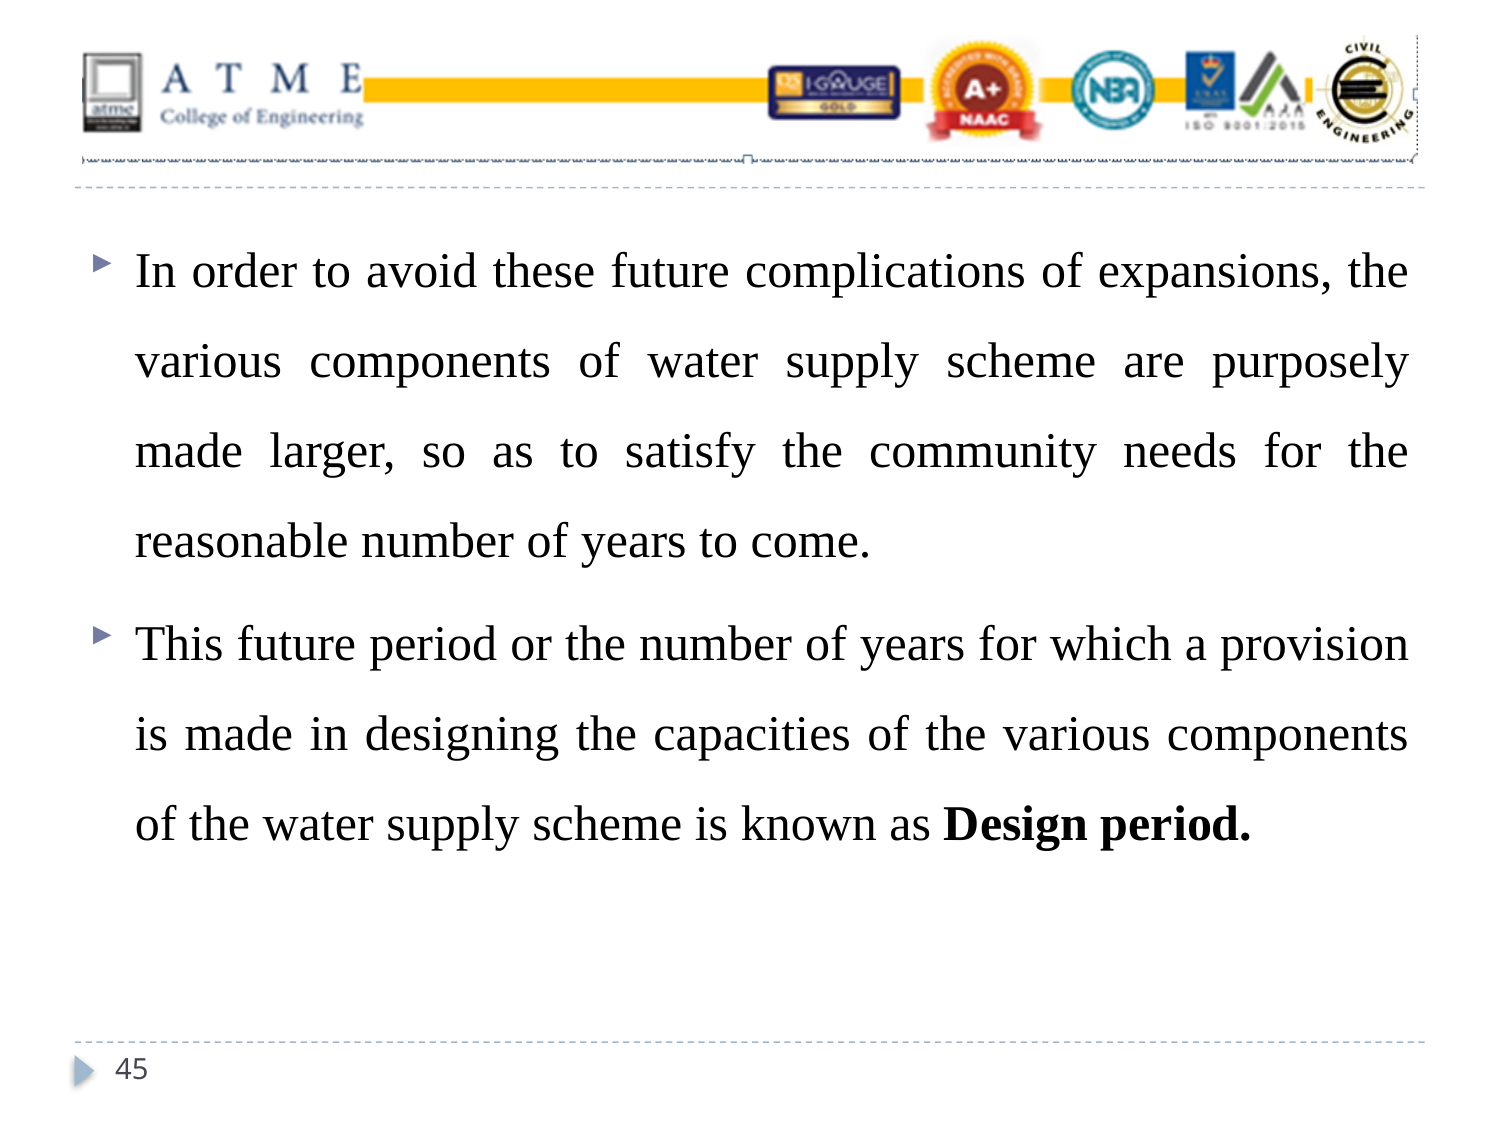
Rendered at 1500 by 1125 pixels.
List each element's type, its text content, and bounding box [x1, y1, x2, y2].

picture [82, 35, 1418, 164]
slide_number 45 [100, 1042, 426, 1103]
list In order to avoid these future complications of expansions, the various components of water supply scheme are purposely made larger, so as to satisfy the community needs for the reasonable number of years to come. This future period or the number of years for which a provision is made in designing the capacities of the various components of the water supply scheme is known as Design period. [75, 200, 1425, 1010]
